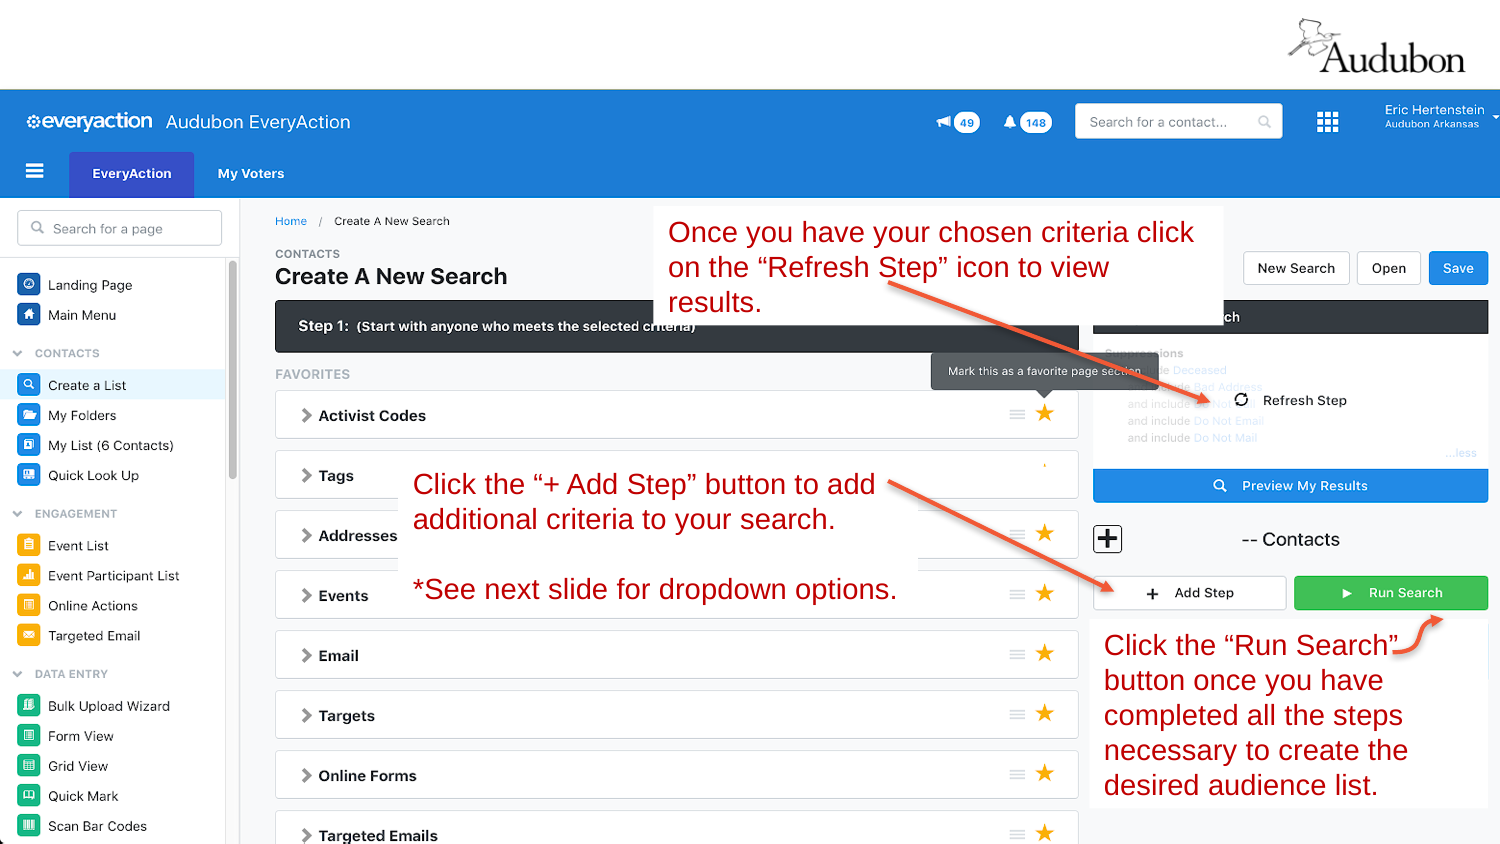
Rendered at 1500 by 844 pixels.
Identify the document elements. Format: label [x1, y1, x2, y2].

text_box [1392, 618, 1444, 653]
picture [0, 89, 1500, 844]
text_box [887, 281, 1211, 403]
text_box [887, 480, 1115, 592]
picture [1287, 18, 1466, 73]
